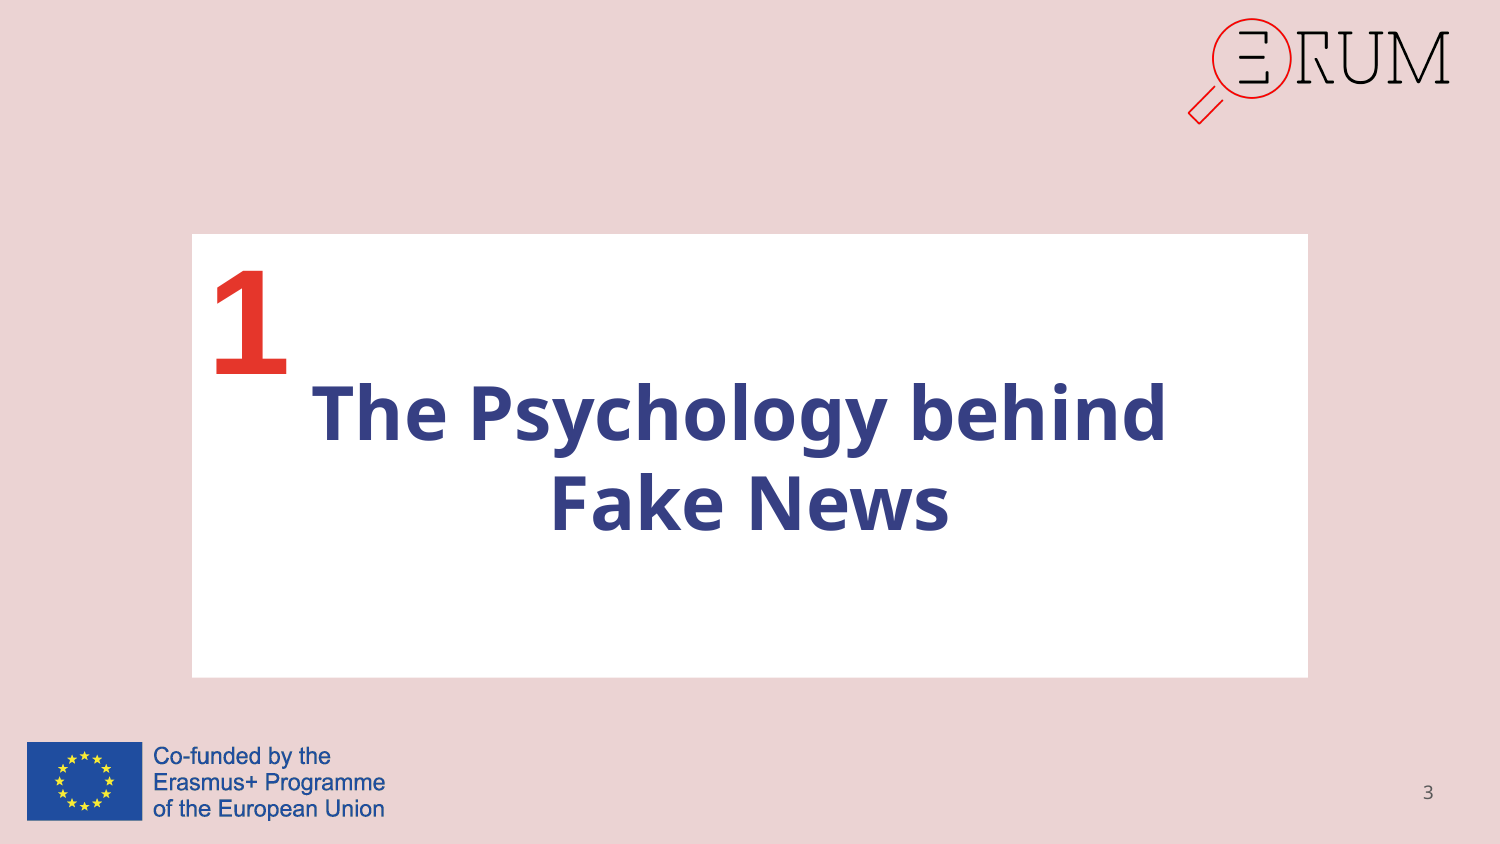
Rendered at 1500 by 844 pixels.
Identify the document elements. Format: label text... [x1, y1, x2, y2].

picture [1136, 0, 1500, 137]
text_box 1 [192, 209, 411, 420]
title The Psychology behind Fake News [192, 234, 1308, 678]
picture [27, 742, 385, 821]
slide_number 3 [1358, 761, 1449, 826]
